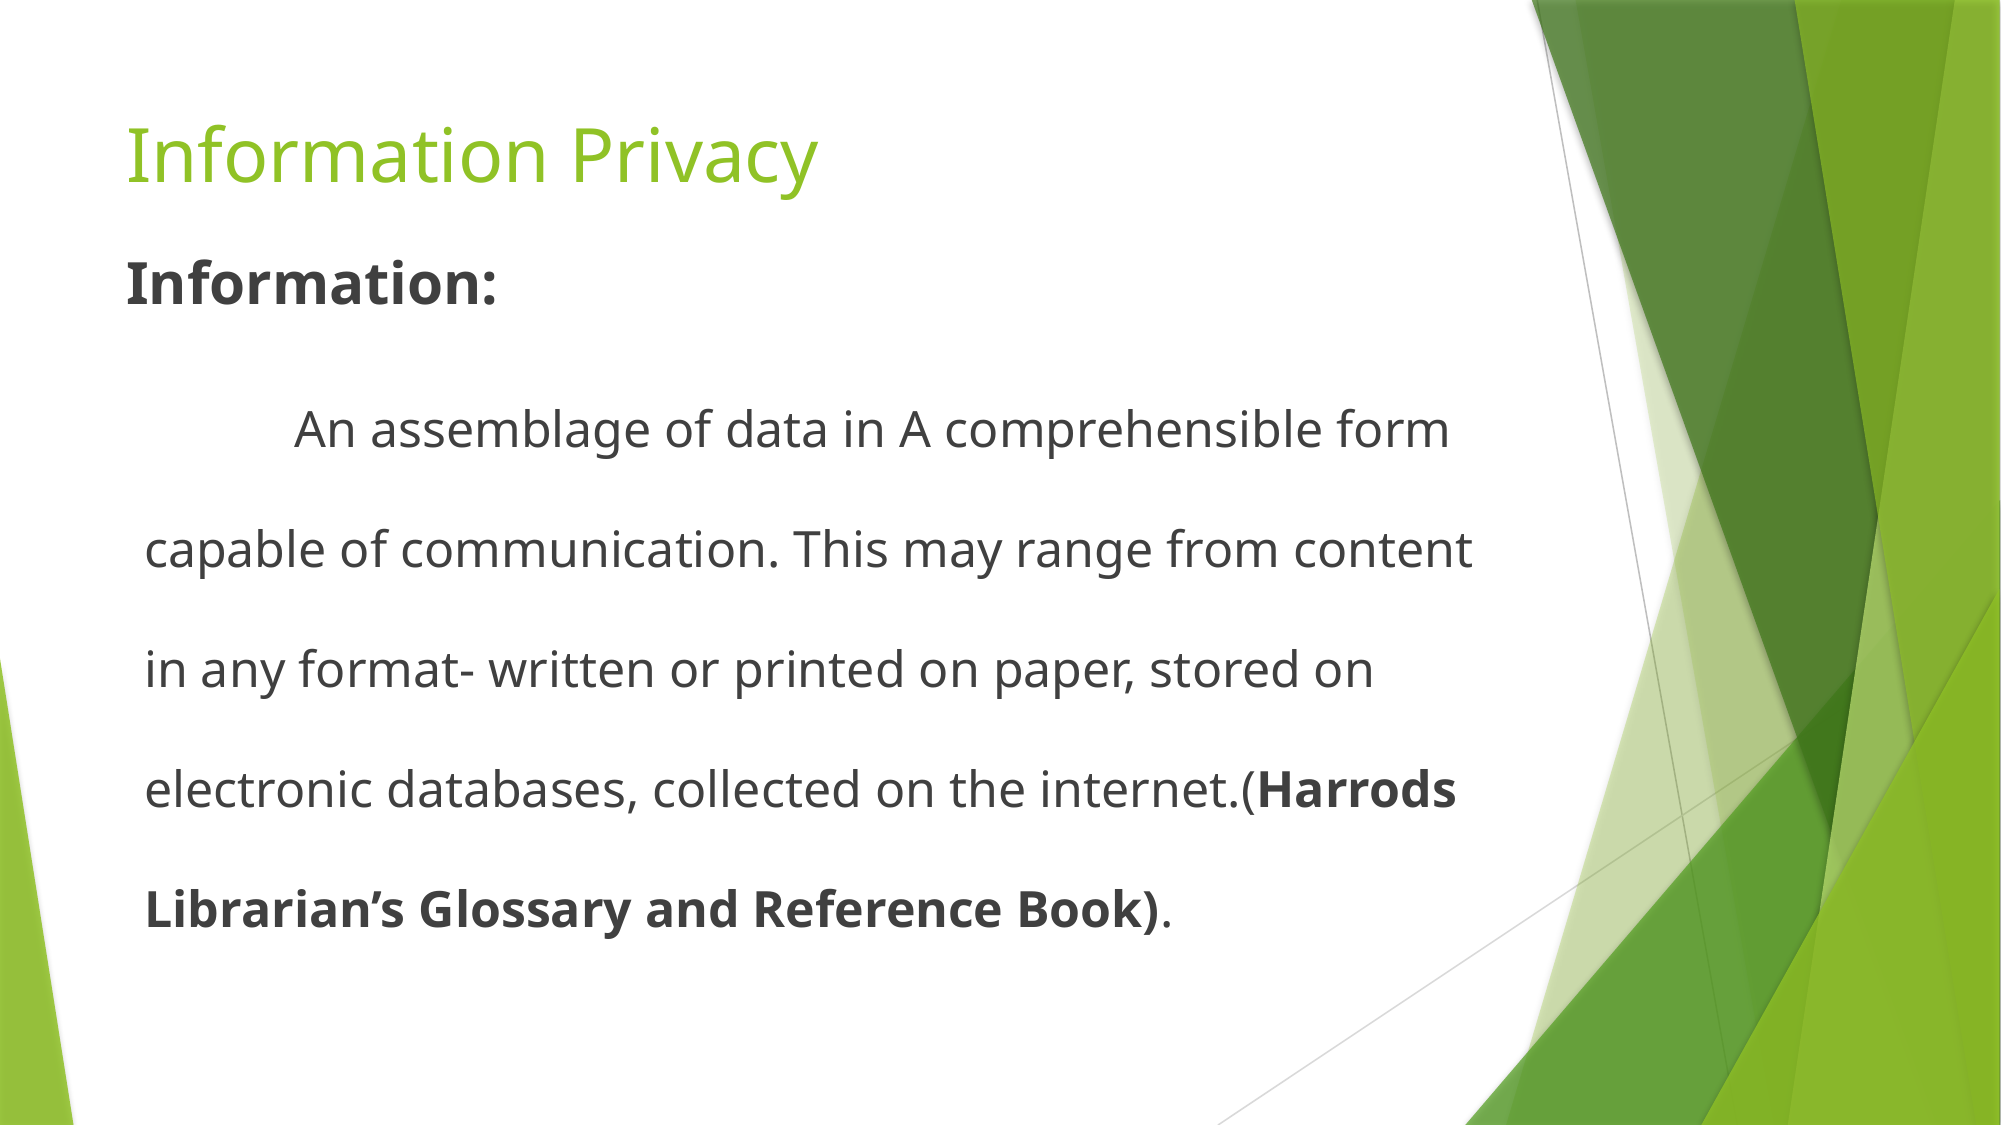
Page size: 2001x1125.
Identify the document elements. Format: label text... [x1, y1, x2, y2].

title Information Privacy [111, 99, 1522, 239]
list Information: An assemblage of data in A comprehensible form capable of communication. This may range from content in any format- written or printed on paper, stored on electronic databases, collected on the internet.(Harrods Librarian’s Glossary and Reference Book). [111, 239, 1522, 991]
